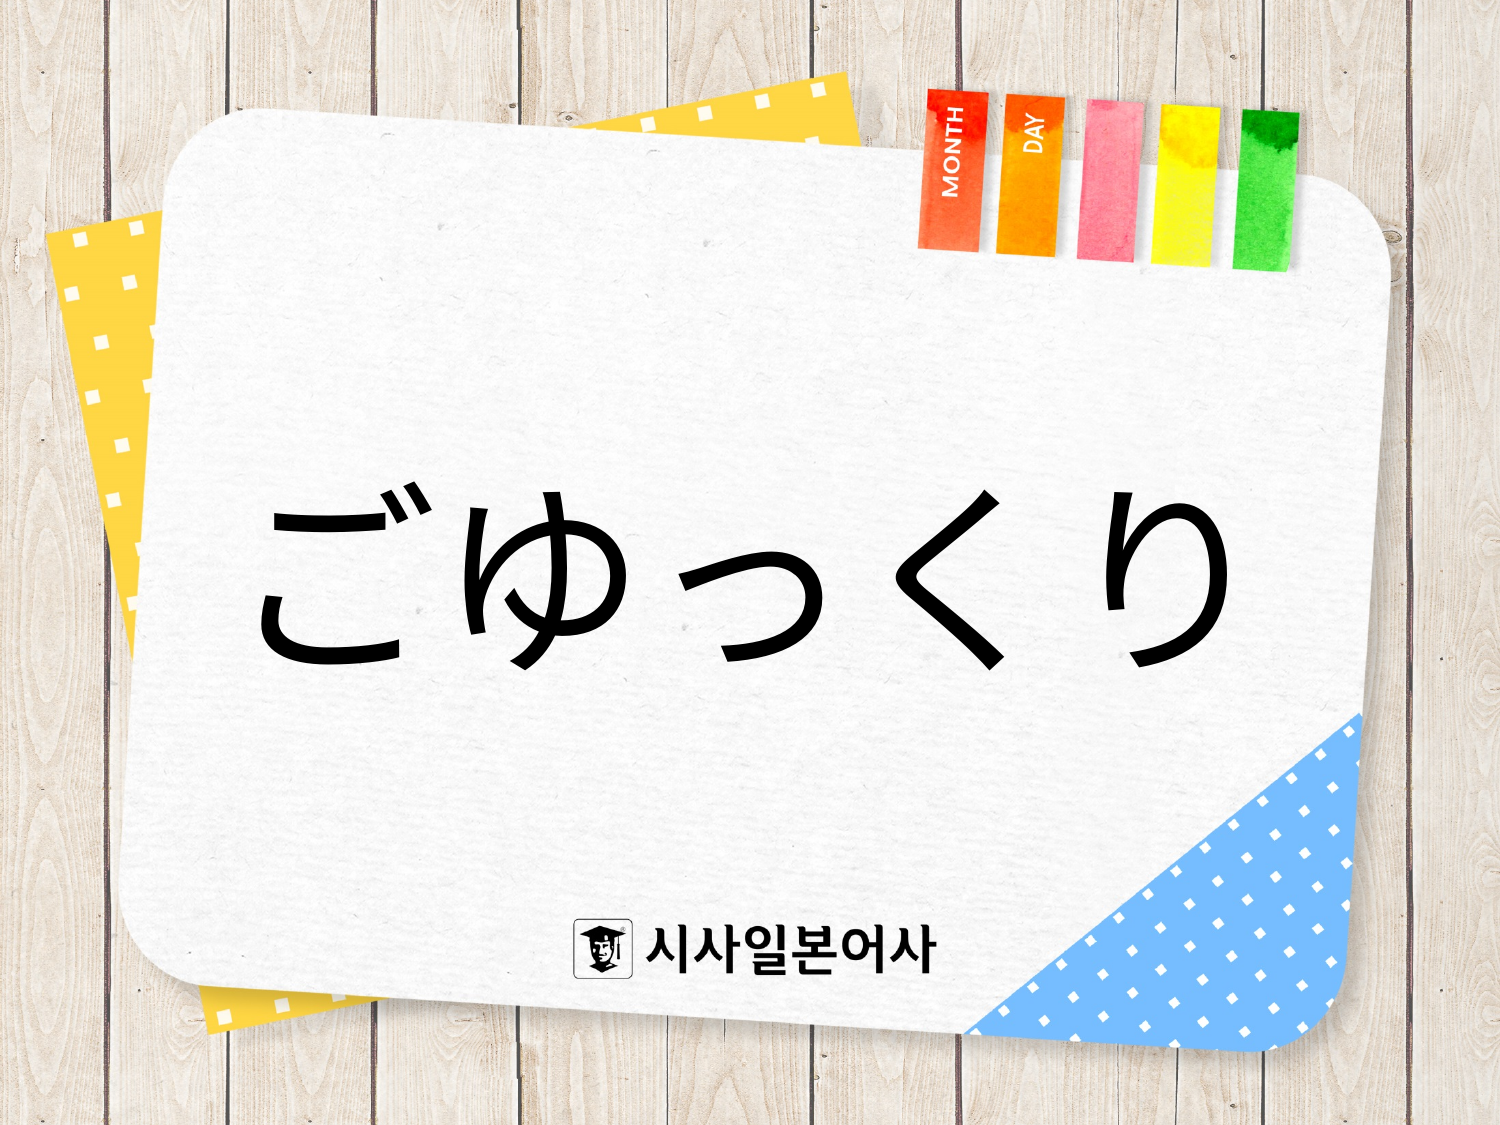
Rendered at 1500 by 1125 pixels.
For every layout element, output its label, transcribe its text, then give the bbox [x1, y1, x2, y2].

title ごゆっくり [75, 338, 1425, 811]
picture [0, 0, 1500, 1125]
